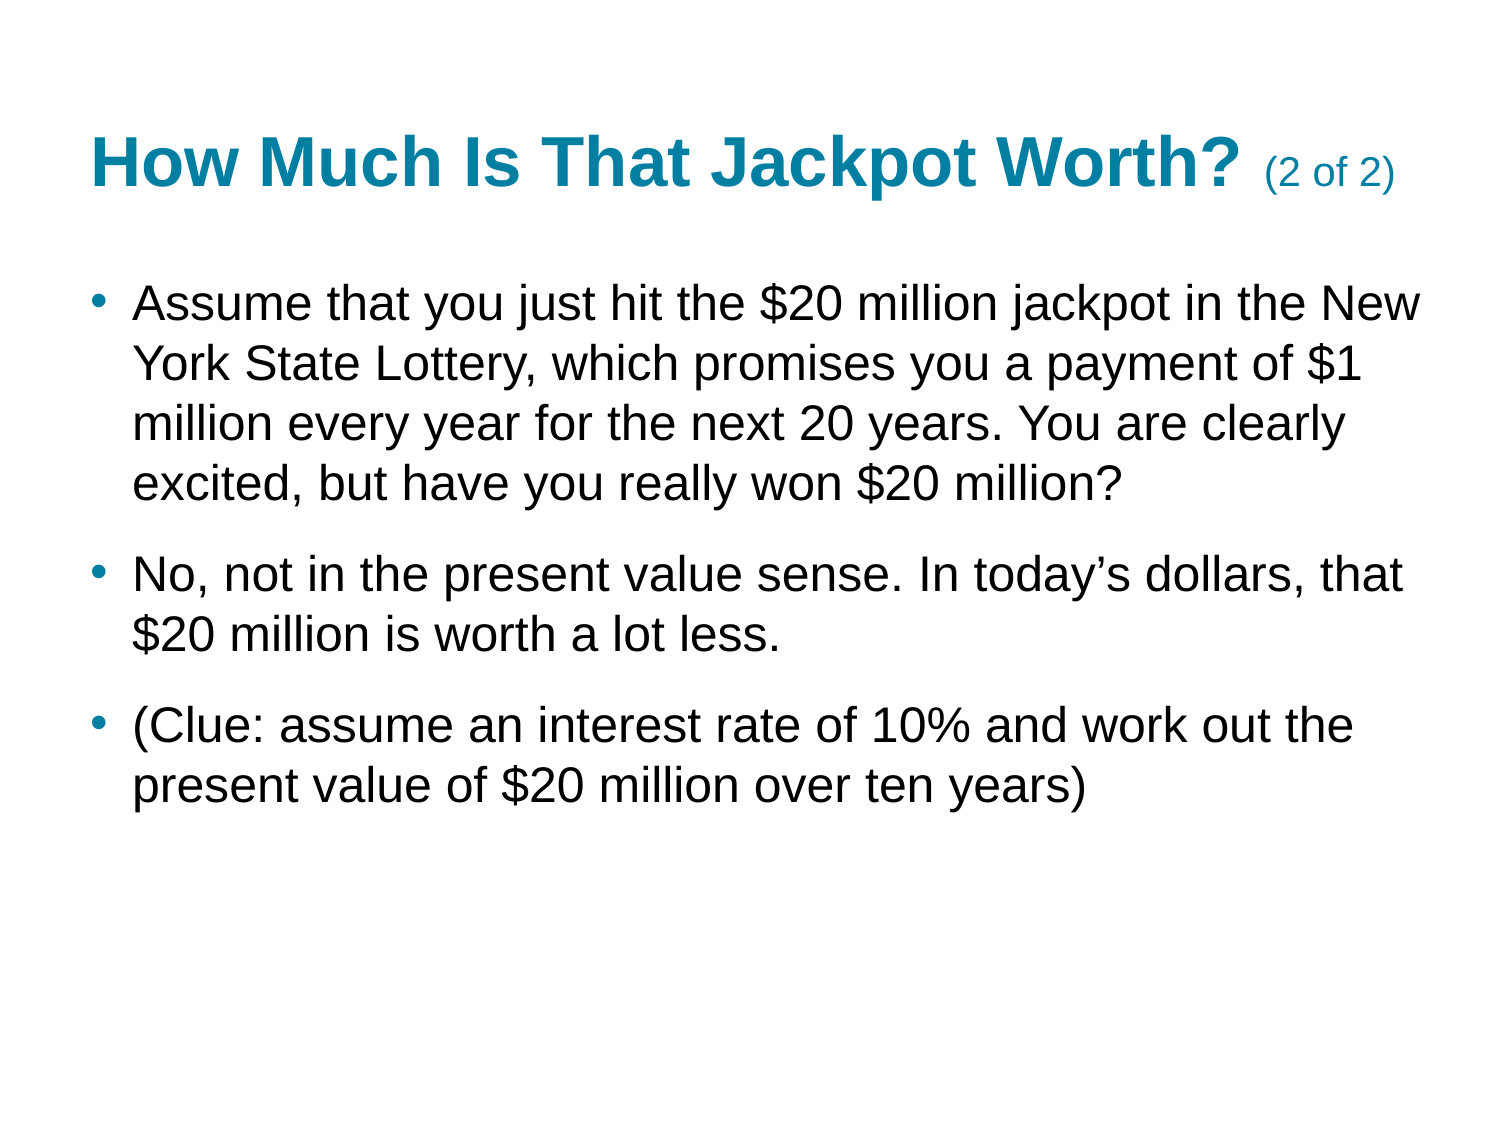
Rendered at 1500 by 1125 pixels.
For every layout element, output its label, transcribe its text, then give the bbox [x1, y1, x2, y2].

title How Much Is That Jackpot Worth? (2 of 2) [75, 35, 1425, 216]
list Assume that you just hit the $20 million jackpot in the New York State Lottery, which promises you a payment of $1 million every year for the next 20 years. You are clearly excited, but have you really won $20 million? No, not in the present value sense. In today’s dollars, that $20 million is worth a lot less. (Clue: assume an interest rate of 10% and work out the present value of $20 million over ten years) [75, 255, 1471, 1021]
